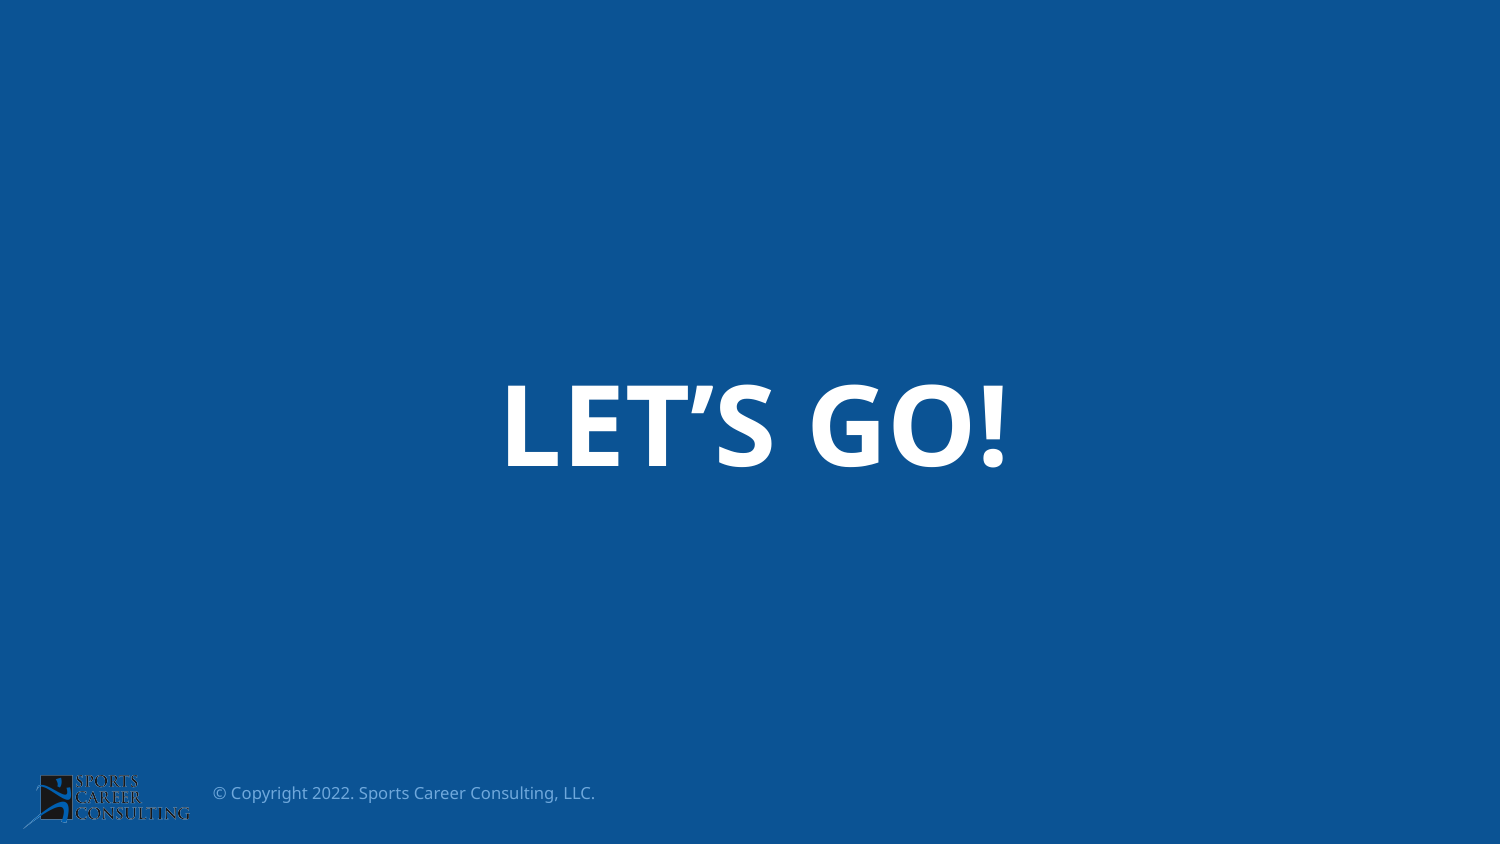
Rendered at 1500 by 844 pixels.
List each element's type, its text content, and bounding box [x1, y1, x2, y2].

picture [22, 774, 190, 829]
title LET’S GO! [110, 351, 1399, 493]
text_box © Copyright 2022. Sports Career Consulting, LLC. [197, 767, 750, 838]
